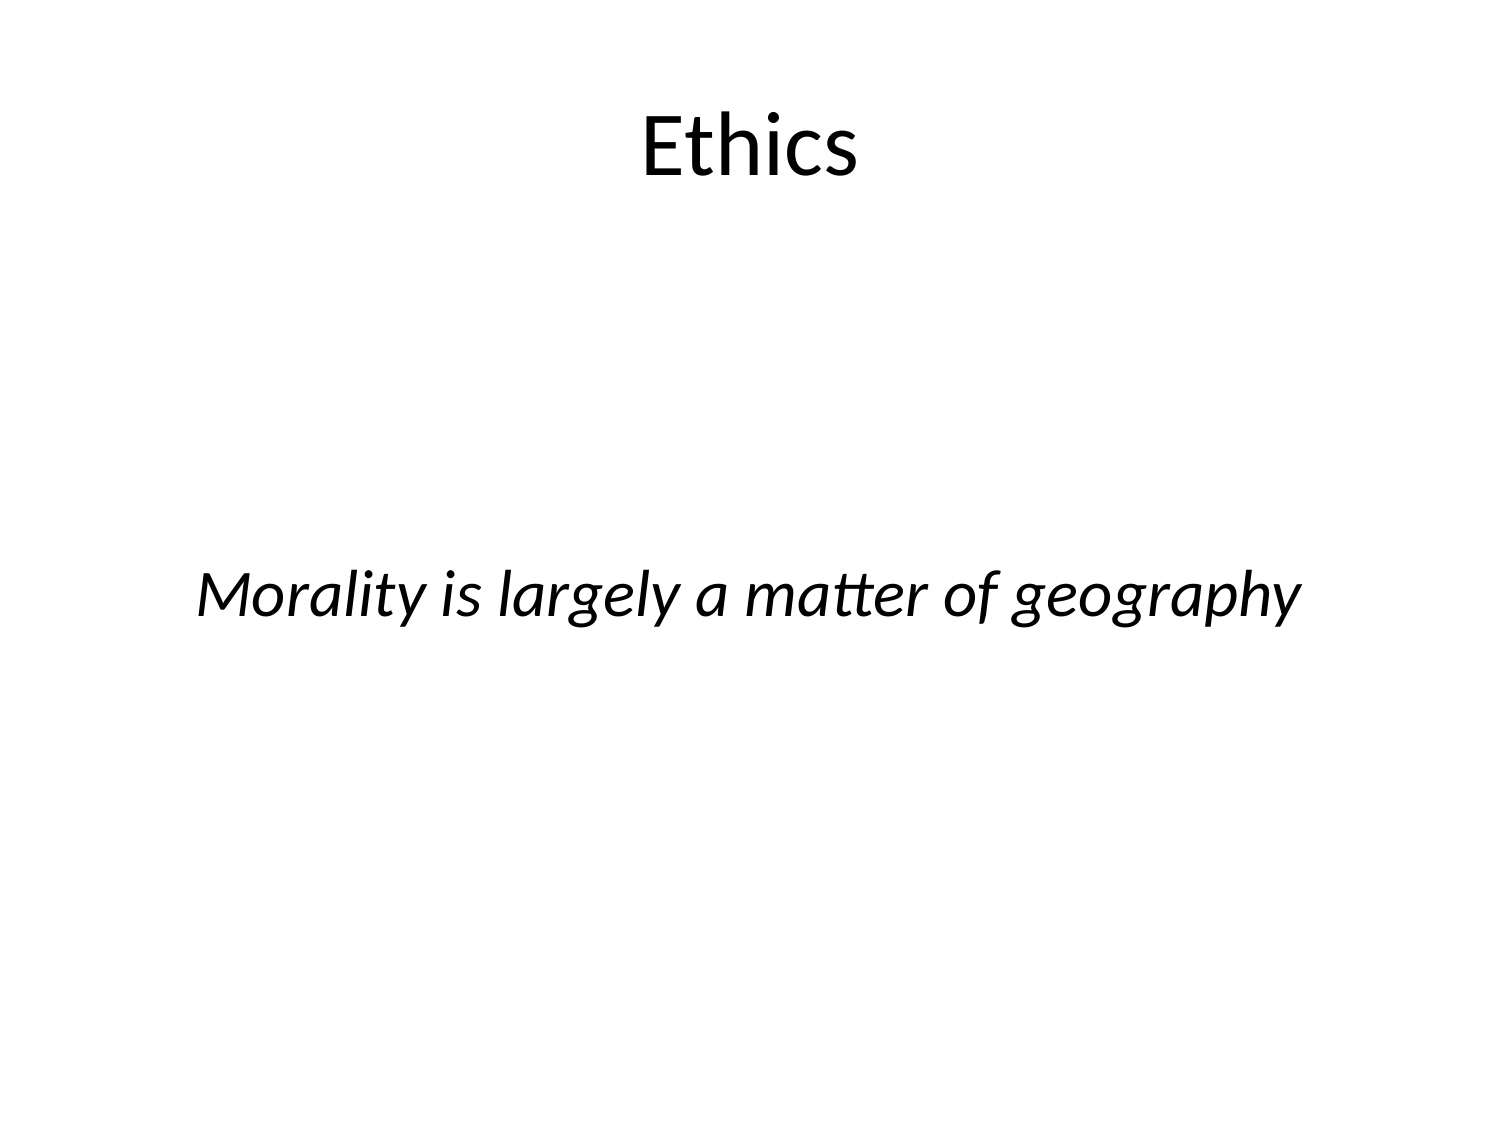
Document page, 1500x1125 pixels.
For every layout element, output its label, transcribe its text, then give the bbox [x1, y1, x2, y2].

list Morality is largely a matter of geography [75, 262, 1425, 1005]
title Ethics [75, 45, 1425, 233]
